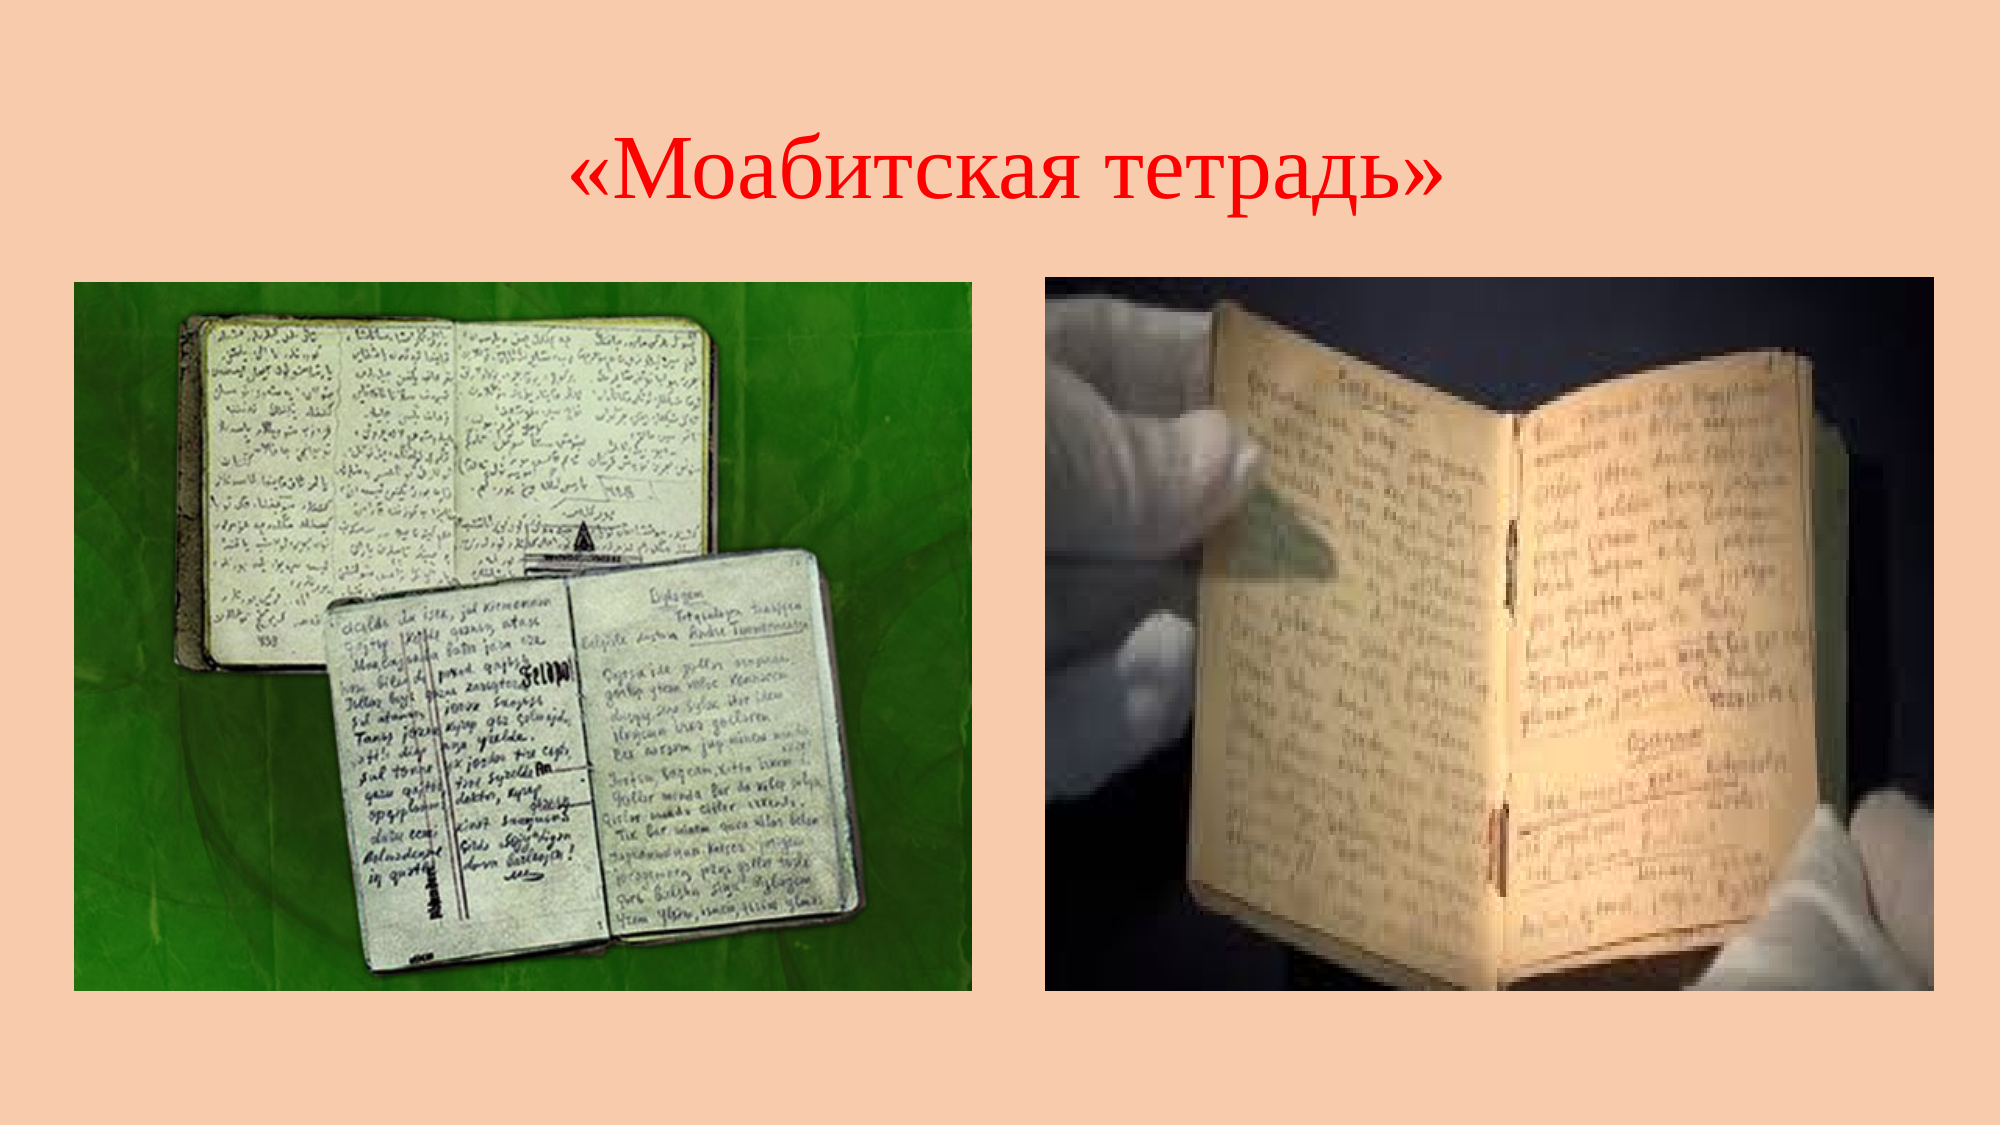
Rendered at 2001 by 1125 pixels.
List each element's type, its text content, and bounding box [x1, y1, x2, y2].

title «Моабитская тетрадь» [137, 59, 1863, 278]
picture [74, 282, 972, 991]
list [1045, 277, 1934, 991]
